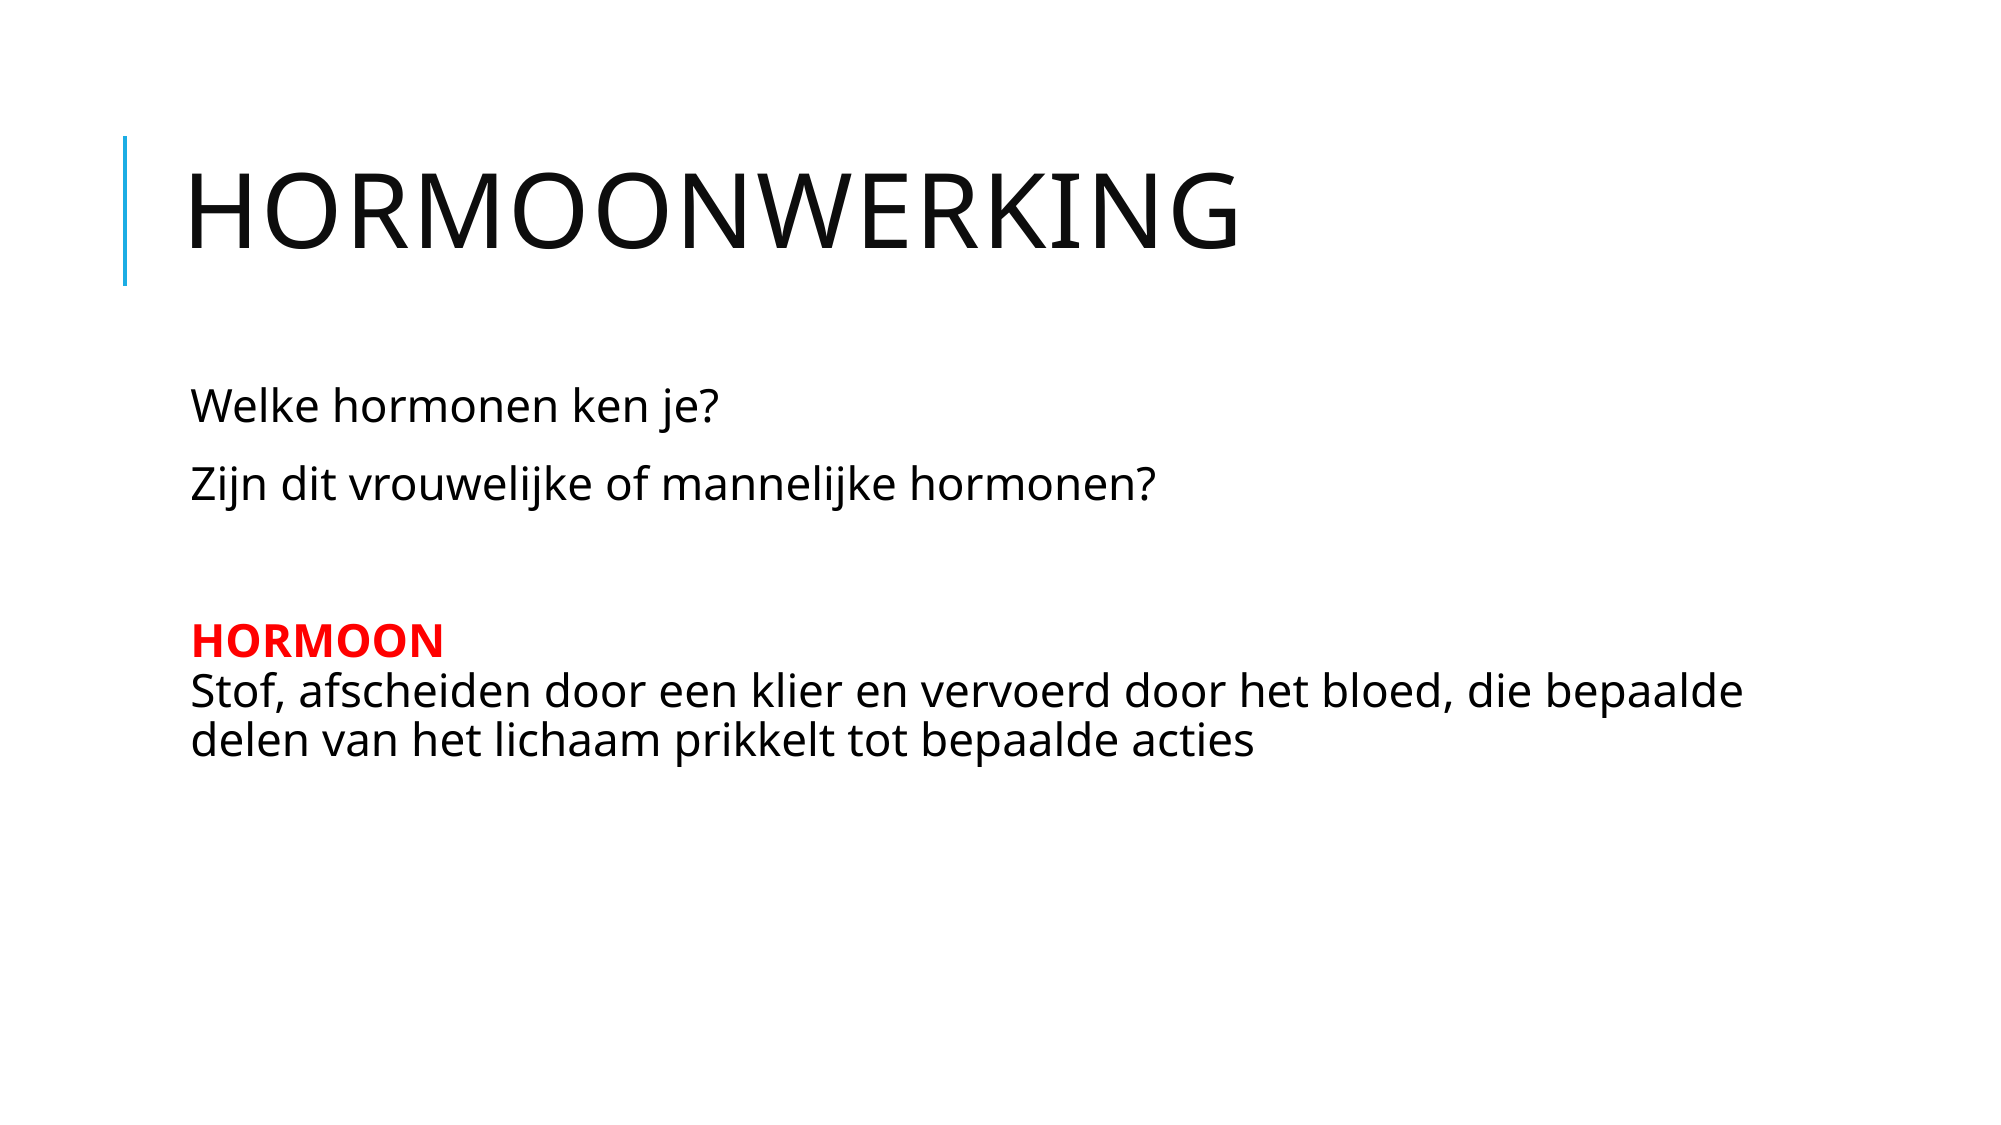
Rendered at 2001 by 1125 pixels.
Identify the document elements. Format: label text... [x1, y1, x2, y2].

title Hormoonwerking [168, 96, 1763, 342]
list Welke hormonen ken je? Zijn dit vrouwelijke of mannelijke hormonen? HORMOON Stof, afscheiden door een klier en vervoerd door het bloed, die bepaalde delen van het lichaam prikkelt tot bepaalde acties [168, 375, 1763, 1035]
